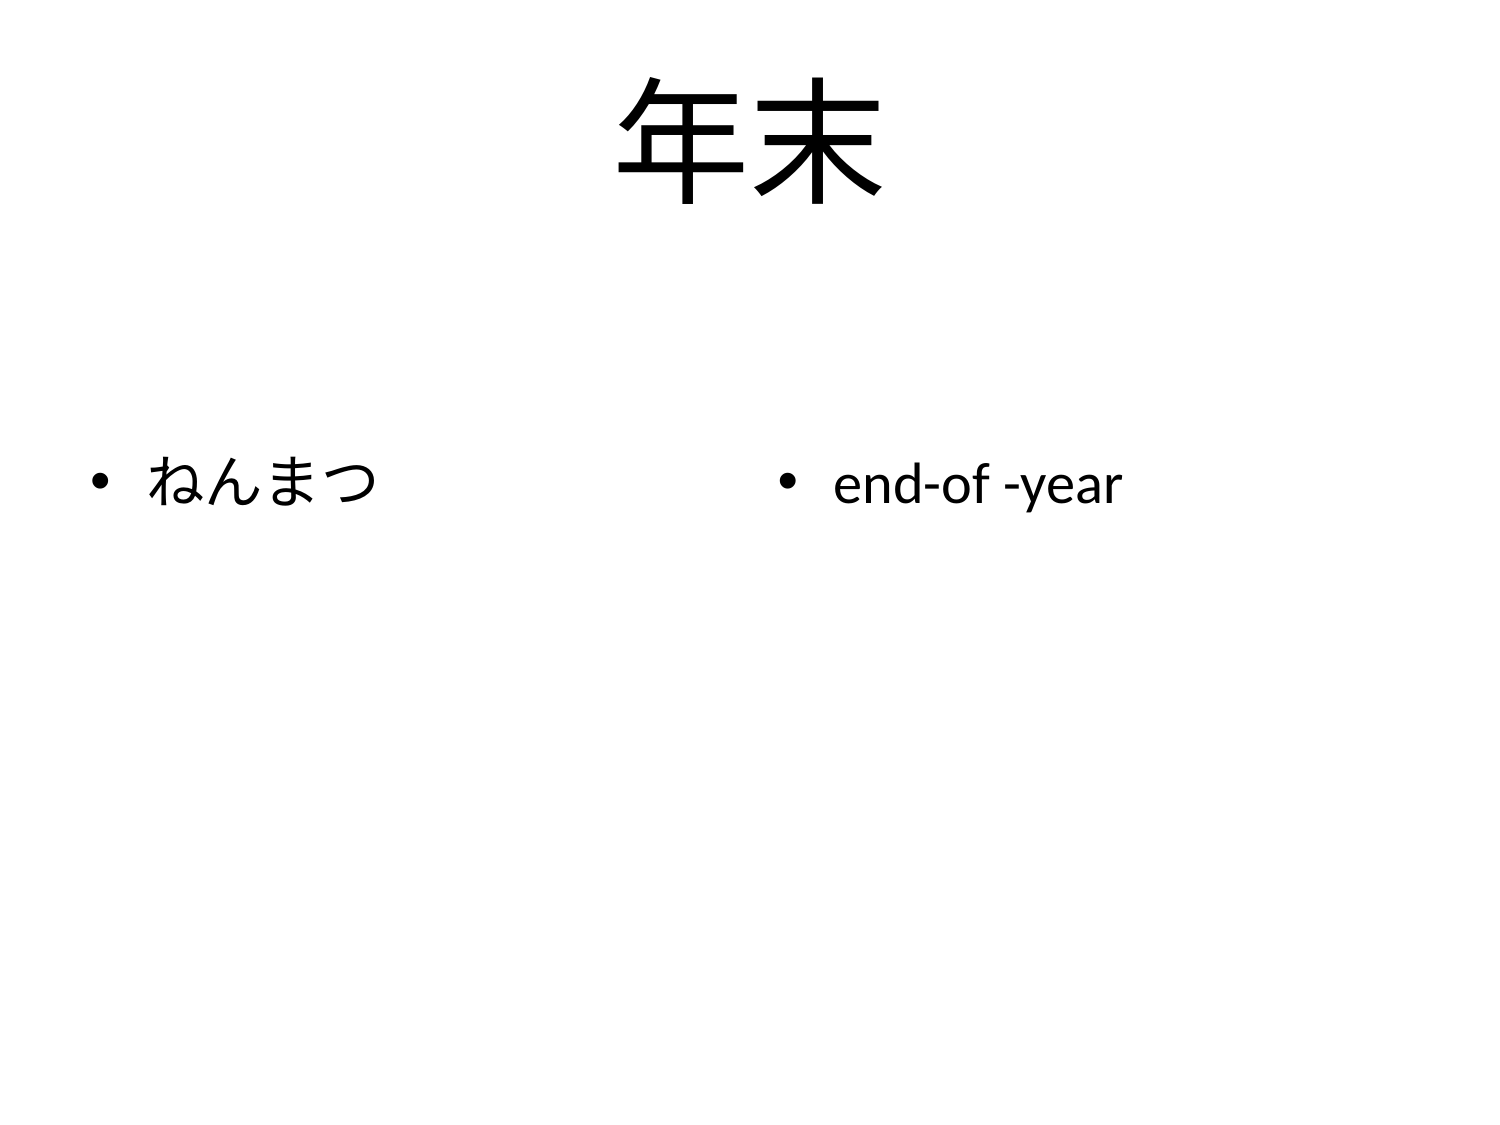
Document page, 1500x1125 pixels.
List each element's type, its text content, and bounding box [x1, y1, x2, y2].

list ねんまつ [74, 437, 738, 1006]
title 年末 [74, 44, 1426, 233]
list end-of -year [762, 437, 1426, 1006]
